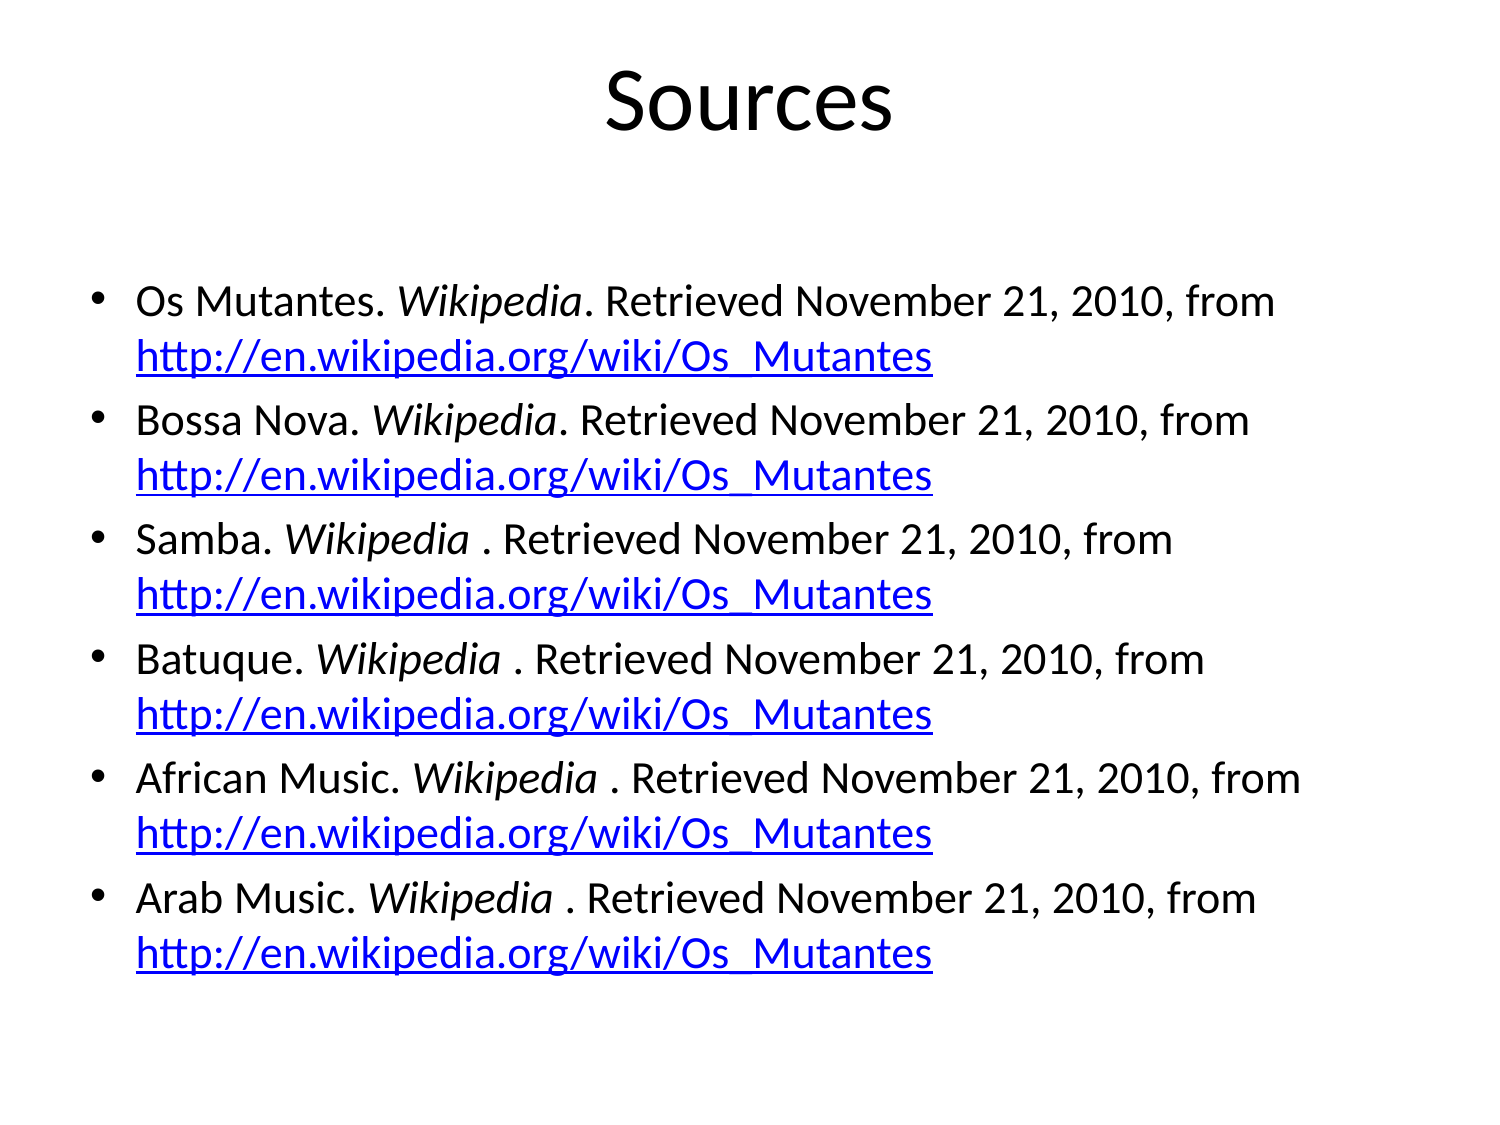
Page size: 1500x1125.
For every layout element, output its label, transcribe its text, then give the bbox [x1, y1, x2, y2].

title Sources [74, 0, 1426, 188]
list Os Mutantes. Wikipedia. Retrieved November 21, 2010, from http://en.wikipedia.org/wiki/Os_Mutantes Bossa Nova. Wikipedia. Retrieved November 21, 2010, from http://en.wikipedia.org/wiki/Os_Mutantes Samba. Wikipedia . Retrieved November 21, 2010, from http://en.wikipedia.org/wiki/Os_Mutantes Batuque. Wikipedia . Retrieved November 21, 2010, from http://en.wikipedia.org/wiki/Os_Mutantes African Music. Wikipedia . Retrieved November 21, 2010, from http://en.wikipedia.org/wiki/Os_Mutantes Arab Music. Wikipedia . Retrieved November 21, 2010, from http://en.wikipedia.org/wiki/Os_Mutantes [74, 262, 1426, 1006]
